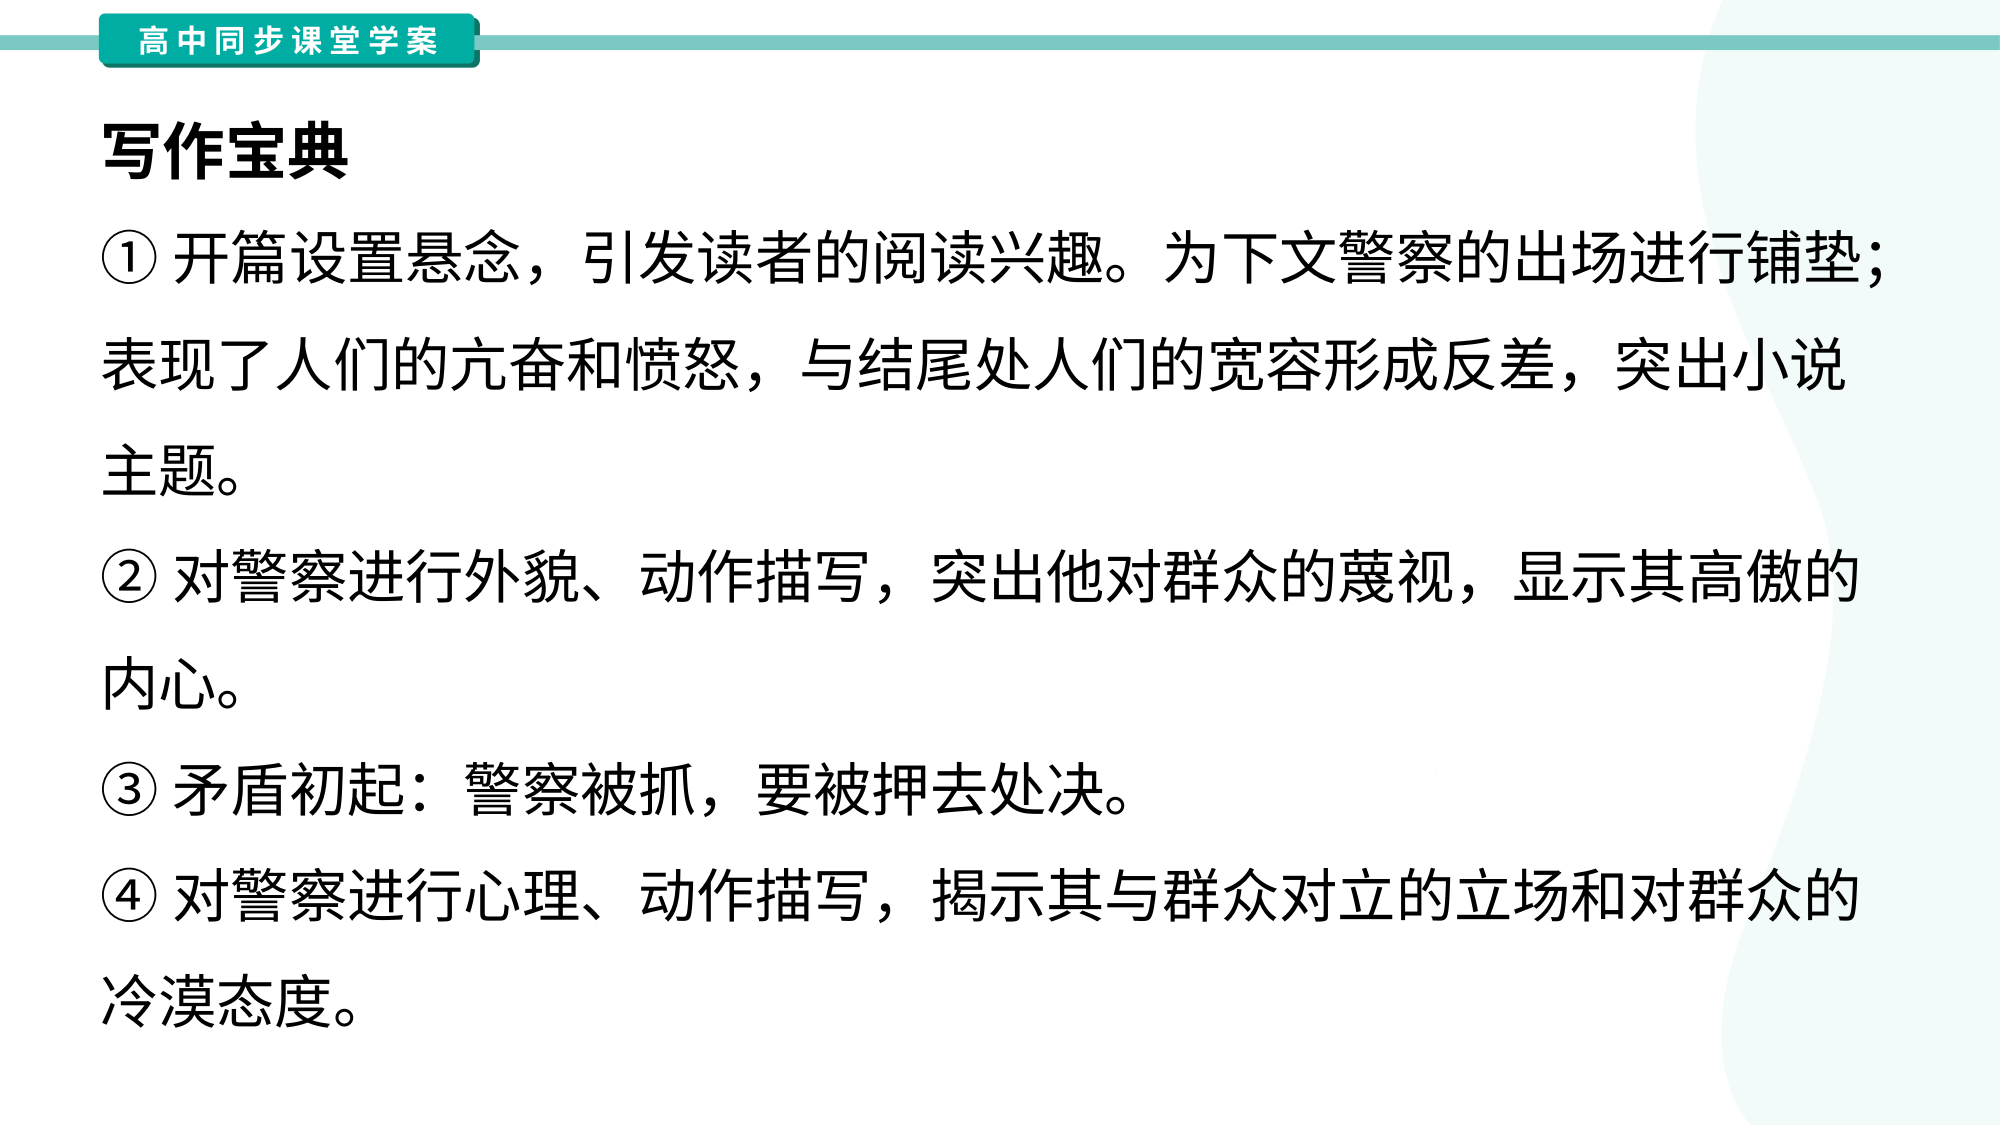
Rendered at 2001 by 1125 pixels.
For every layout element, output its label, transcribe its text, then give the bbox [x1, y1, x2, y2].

text_box ①开篇设置悬念，引发读者的阅读兴趣。为下文警察的出场进行铺垫； 表现了人们的亢奋和愤怒，与结尾处人们的宽容形成反差，突出小说 主题。 ②对警察进行外貌、动作描写，突出他对群众的蔑视，显示其高傲的 内心。 ③矛盾初起：警察被抓，要被押去处决。 ④对警察进行心理、动作描写，揭示其与群众对立的立场和对群众的 冷漠态度。 [100, 185, 1899, 1036]
picture [0, 0, 2000, 1125]
text_box 写作宝典 [100, 76, 1899, 185]
